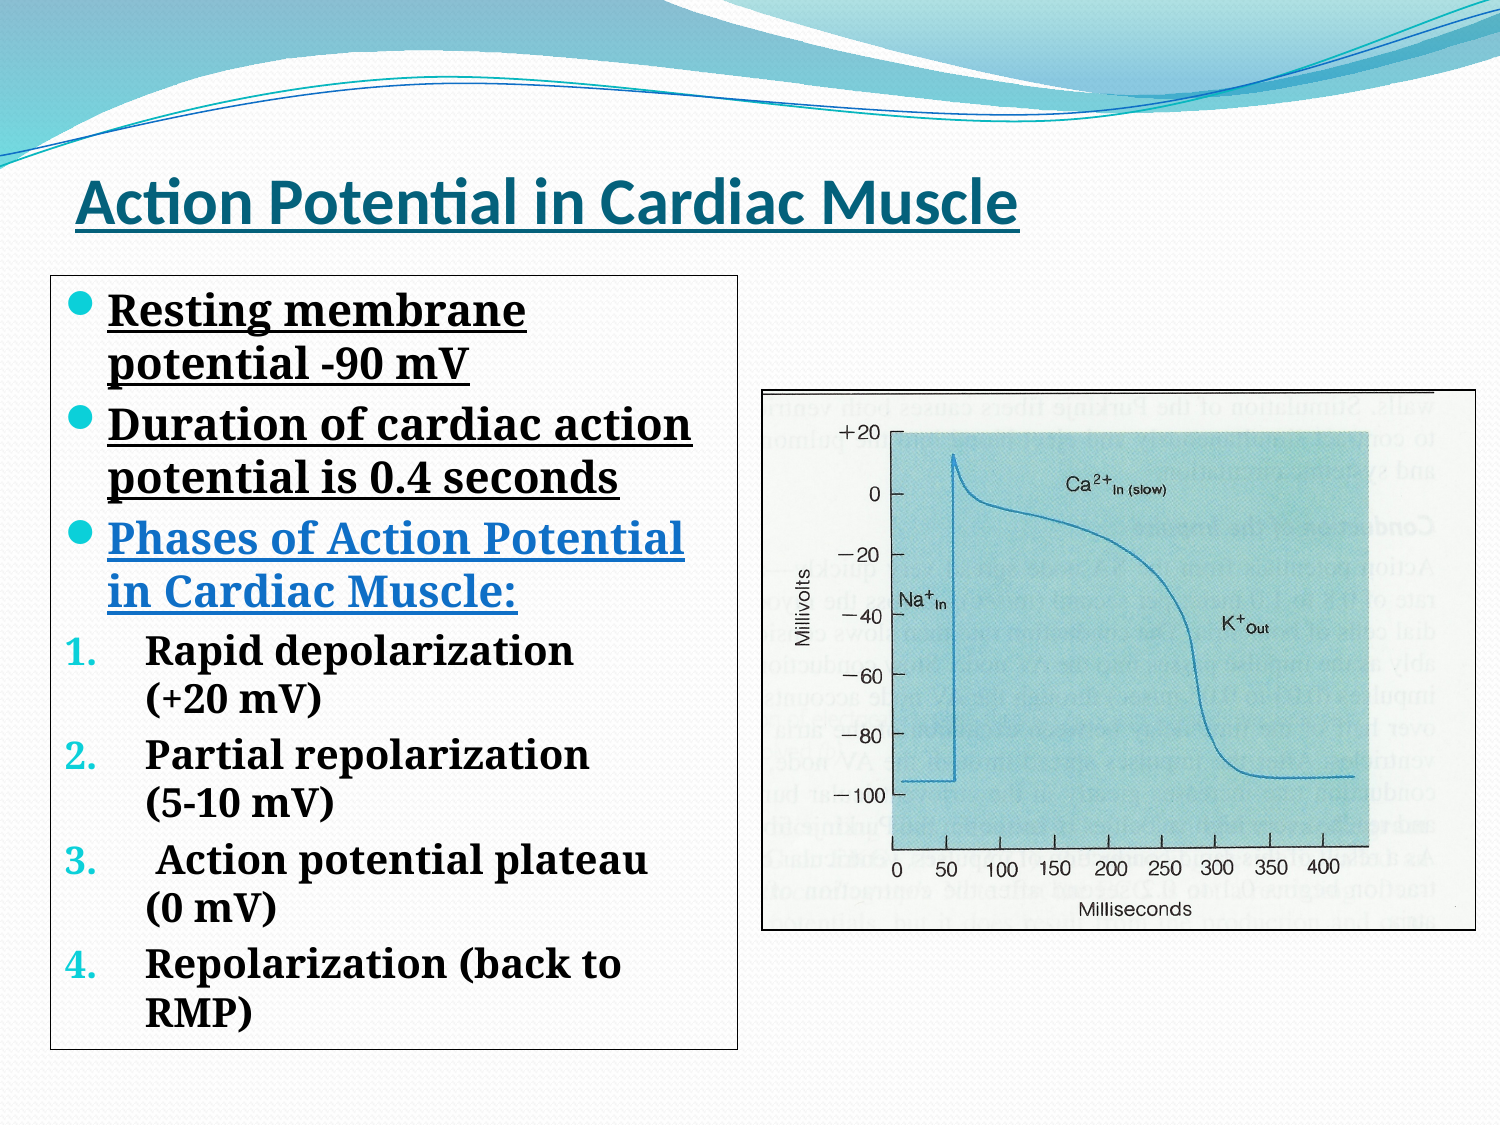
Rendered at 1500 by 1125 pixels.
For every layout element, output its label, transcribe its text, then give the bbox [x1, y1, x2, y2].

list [762, 390, 1476, 930]
list Resting membrane potential -90 mV Duration of cardiac action potential is 0.4 seconds Phases of Action Potential in Cardiac Muscle: Rapid depolarization (+20 mV) Partial repolarization (5-10 mV) Action potential plateau (0 mV) Repolarization (back to RMP) [50, 275, 738, 1050]
title Action Potential in Cardiac Muscle [75, 50, 1425, 238]
